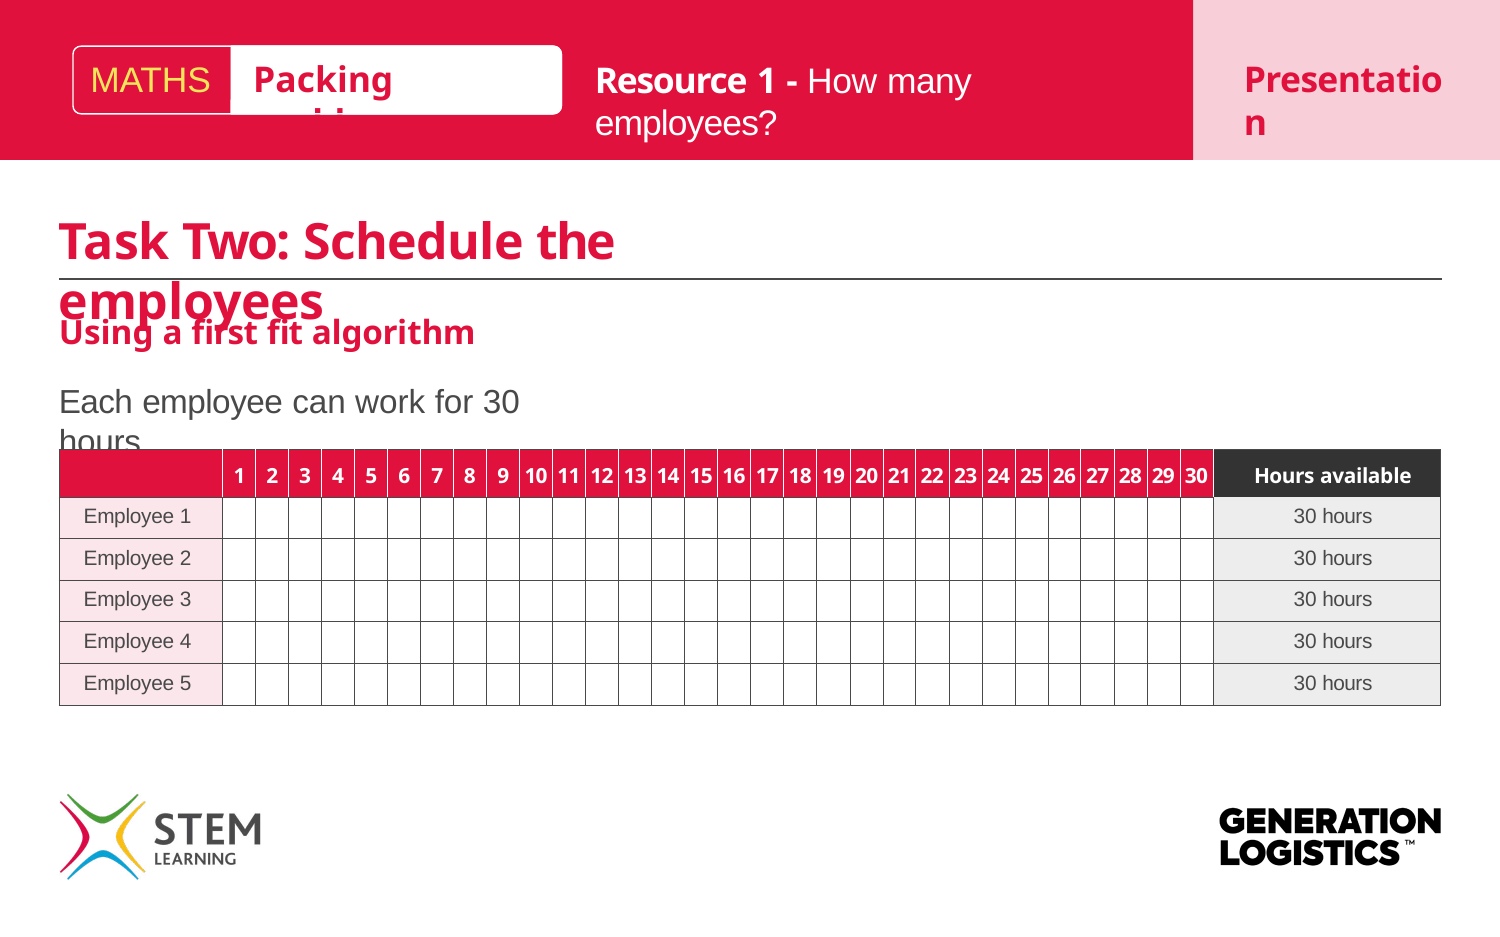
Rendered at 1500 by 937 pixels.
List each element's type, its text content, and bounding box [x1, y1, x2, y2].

table_cell [784, 664, 816, 705]
table_cell [916, 498, 949, 538]
table_cell [388, 664, 420, 705]
table_cell [619, 581, 651, 621]
table_header 25 [1016, 450, 1048, 497]
table_cell [652, 622, 684, 663]
table_cell [1049, 498, 1080, 538]
table_cell [1016, 539, 1048, 580]
table_cell [553, 498, 585, 538]
table_cell [1148, 664, 1180, 705]
table_header 2 [256, 450, 288, 497]
table_header 23 [950, 450, 982, 497]
table_cell [1081, 664, 1114, 705]
table_cell [685, 581, 717, 621]
table_cell [421, 664, 453, 705]
table_cell [619, 539, 651, 580]
table_cell [983, 622, 1015, 663]
table_header 16 [718, 450, 750, 497]
table_cell [256, 664, 288, 705]
table_cell [223, 664, 255, 705]
table_cell [586, 539, 618, 580]
table_cell [784, 539, 816, 580]
table_cell [619, 664, 651, 705]
table_header 11 [553, 450, 585, 497]
table_cell [983, 581, 1015, 621]
table_cell [685, 622, 717, 663]
table_cell [520, 664, 552, 705]
table_cell [322, 581, 354, 621]
text_box [72, 46, 562, 114]
table_cell [751, 498, 783, 538]
table_header 26 [1049, 450, 1080, 497]
table_cell [751, 664, 783, 705]
table_cell [851, 664, 883, 705]
table_cell [916, 539, 949, 580]
table_cell [718, 539, 750, 580]
table_cell [983, 664, 1015, 705]
table_header 7 [421, 450, 453, 497]
table_cell [1081, 622, 1114, 663]
table_cell [454, 498, 486, 538]
table_cell [950, 539, 982, 580]
table_cell 30 hours [1214, 581, 1440, 621]
table_header 18 [784, 450, 816, 497]
table_cell [256, 622, 288, 663]
table_header 6 [388, 450, 420, 497]
table_cell [553, 622, 585, 663]
table_header 12 [586, 450, 618, 497]
table_cell [751, 581, 783, 621]
table_header 21 [884, 450, 915, 497]
table_cell [851, 539, 883, 580]
table_cell [718, 498, 750, 538]
table_header 28 [1115, 450, 1147, 497]
table_cell [784, 581, 816, 621]
table_cell [355, 581, 387, 621]
table_cell Employee 1 [60, 498, 222, 538]
table_header 29 [1148, 450, 1180, 497]
table_cell [1148, 622, 1180, 663]
table_cell [256, 581, 288, 621]
table_cell [1081, 581, 1114, 621]
text_box Task Two: Schedule the employees [56, 207, 847, 330]
table_header 13 [619, 450, 651, 497]
table_cell [322, 664, 354, 705]
table_cell [454, 664, 486, 705]
text_box Using a first fit algorithm Each employee can work for 30 hours. [56, 309, 620, 461]
table_header Hours available [1214, 450, 1440, 497]
table_cell [355, 498, 387, 538]
table_cell [1016, 581, 1048, 621]
table_cell [520, 581, 552, 621]
table_cell [884, 664, 915, 705]
table_cell [520, 498, 552, 538]
table_cell [1115, 581, 1147, 621]
table_cell [421, 539, 453, 580]
table_cell [355, 664, 387, 705]
table_cell [652, 498, 684, 538]
table_cell [322, 622, 354, 663]
table_cell [388, 622, 420, 663]
table_cell [1049, 581, 1080, 621]
table_cell [256, 539, 288, 580]
table_header 20 [851, 450, 883, 497]
table_cell [1148, 498, 1180, 538]
table_cell [1181, 498, 1213, 538]
table_cell [223, 498, 255, 538]
title Resource 1 - How many employees? [592, 55, 1144, 215]
table_header 27 [1081, 450, 1114, 497]
table_cell [718, 622, 750, 663]
table_cell [950, 581, 982, 621]
table_header 19 [817, 450, 850, 497]
table_cell [817, 664, 850, 705]
table_cell [1049, 622, 1080, 663]
table_cell Employee 2 [60, 539, 222, 580]
table_cell [817, 539, 850, 580]
table_cell [1049, 664, 1080, 705]
table_cell [553, 581, 585, 621]
table_cell [1181, 664, 1213, 705]
table_cell [520, 622, 552, 663]
table_cell [817, 622, 850, 663]
table_cell [421, 581, 453, 621]
table_cell [1181, 539, 1213, 580]
table_cell [322, 498, 354, 538]
table_cell [1148, 581, 1180, 621]
table_cell [884, 498, 915, 538]
table_cell [685, 498, 717, 538]
table_header 15 [685, 450, 717, 497]
table_cell [983, 498, 1015, 538]
table_cell [685, 664, 717, 705]
table_header 9 [487, 450, 519, 497]
table_cell [884, 539, 915, 580]
table_cell [916, 664, 949, 705]
table_header 4 [322, 450, 354, 497]
table_cell [1115, 664, 1147, 705]
table_cell [851, 622, 883, 663]
table_cell Employee 3 [60, 581, 222, 621]
table_cell [487, 581, 519, 621]
table_cell [421, 622, 453, 663]
table_cell [586, 498, 618, 538]
table_cell [454, 622, 486, 663]
table_cell 30 hours [1214, 664, 1440, 705]
table_cell [1049, 539, 1080, 580]
table_cell [289, 664, 321, 705]
table_cell [817, 581, 850, 621]
table_cell [421, 498, 453, 538]
table_cell [916, 622, 949, 663]
table_cell [652, 664, 684, 705]
table_cell [289, 498, 321, 538]
table_cell [1081, 498, 1114, 538]
text_box Packing problems [231, 111, 561, 143]
table_cell [950, 622, 982, 663]
table_header [60, 450, 222, 497]
table_cell [784, 622, 816, 663]
table_cell [1148, 539, 1180, 580]
table_cell [553, 664, 585, 705]
picture [1219, 807, 1441, 866]
table_cell [983, 539, 1015, 580]
table_cell [520, 539, 552, 580]
table_cell [256, 498, 288, 538]
table_header 10 [520, 450, 552, 497]
table_cell [1115, 622, 1147, 663]
table_cell [619, 498, 651, 538]
table_cell [388, 539, 420, 580]
table_cell [223, 581, 255, 621]
table_cell [751, 622, 783, 663]
table_cell [1016, 498, 1048, 538]
table_cell [454, 539, 486, 580]
table_cell [751, 539, 783, 580]
table_cell [586, 581, 618, 621]
table_cell [322, 539, 354, 580]
table_cell [586, 622, 618, 663]
table_cell 30 hours [1214, 497, 1440, 538]
table_header 22 [916, 450, 949, 497]
table_cell [355, 539, 387, 580]
table_cell [289, 539, 321, 580]
table_cell [388, 498, 420, 538]
table_cell Employee 4 [60, 622, 222, 663]
table_cell [1115, 498, 1147, 538]
table_cell [388, 581, 420, 621]
table_cell [718, 664, 750, 705]
table_cell [1016, 664, 1048, 705]
table_cell [652, 581, 684, 621]
table_header 14 [652, 450, 684, 497]
table_cell [851, 498, 883, 538]
table_cell [817, 498, 850, 538]
table_cell [1181, 622, 1213, 663]
table_cell [950, 498, 982, 538]
table_cell [1016, 622, 1048, 663]
text_box Presentation [1241, 55, 1450, 143]
table_cell [1115, 539, 1147, 580]
table_header 24 [983, 450, 1015, 497]
table_cell [619, 622, 651, 663]
table_header 17 [751, 450, 783, 497]
table_cell [487, 664, 519, 705]
table_header 5 [355, 450, 387, 497]
table_cell [1081, 539, 1114, 580]
picture [59, 793, 261, 880]
table_cell [355, 622, 387, 663]
table_cell [454, 581, 486, 621]
table_cell [586, 664, 618, 705]
table_cell [223, 622, 255, 663]
table_cell [487, 498, 519, 538]
table_cell [784, 498, 816, 538]
table_cell 30 hours [1214, 622, 1440, 663]
table_cell [718, 581, 750, 621]
table_cell [289, 581, 321, 621]
table_cell [950, 664, 982, 705]
table_cell [884, 622, 915, 663]
table_cell [652, 539, 684, 580]
table_cell [487, 622, 519, 663]
table_cell [553, 539, 585, 580]
table_cell [685, 539, 717, 580]
table_header 1 [223, 450, 255, 497]
table_cell Employee 5 [60, 664, 222, 705]
table_cell [884, 581, 915, 621]
table_cell [289, 622, 321, 663]
table_cell [916, 581, 949, 621]
table_cell [851, 581, 883, 621]
table_cell [223, 539, 255, 580]
table_cell [1181, 581, 1213, 621]
table_cell [487, 539, 519, 580]
table_header 30 [1181, 450, 1213, 497]
table_header 8 [454, 450, 486, 497]
table_header 3 [289, 450, 321, 497]
table_cell 30 hours [1214, 539, 1440, 580]
